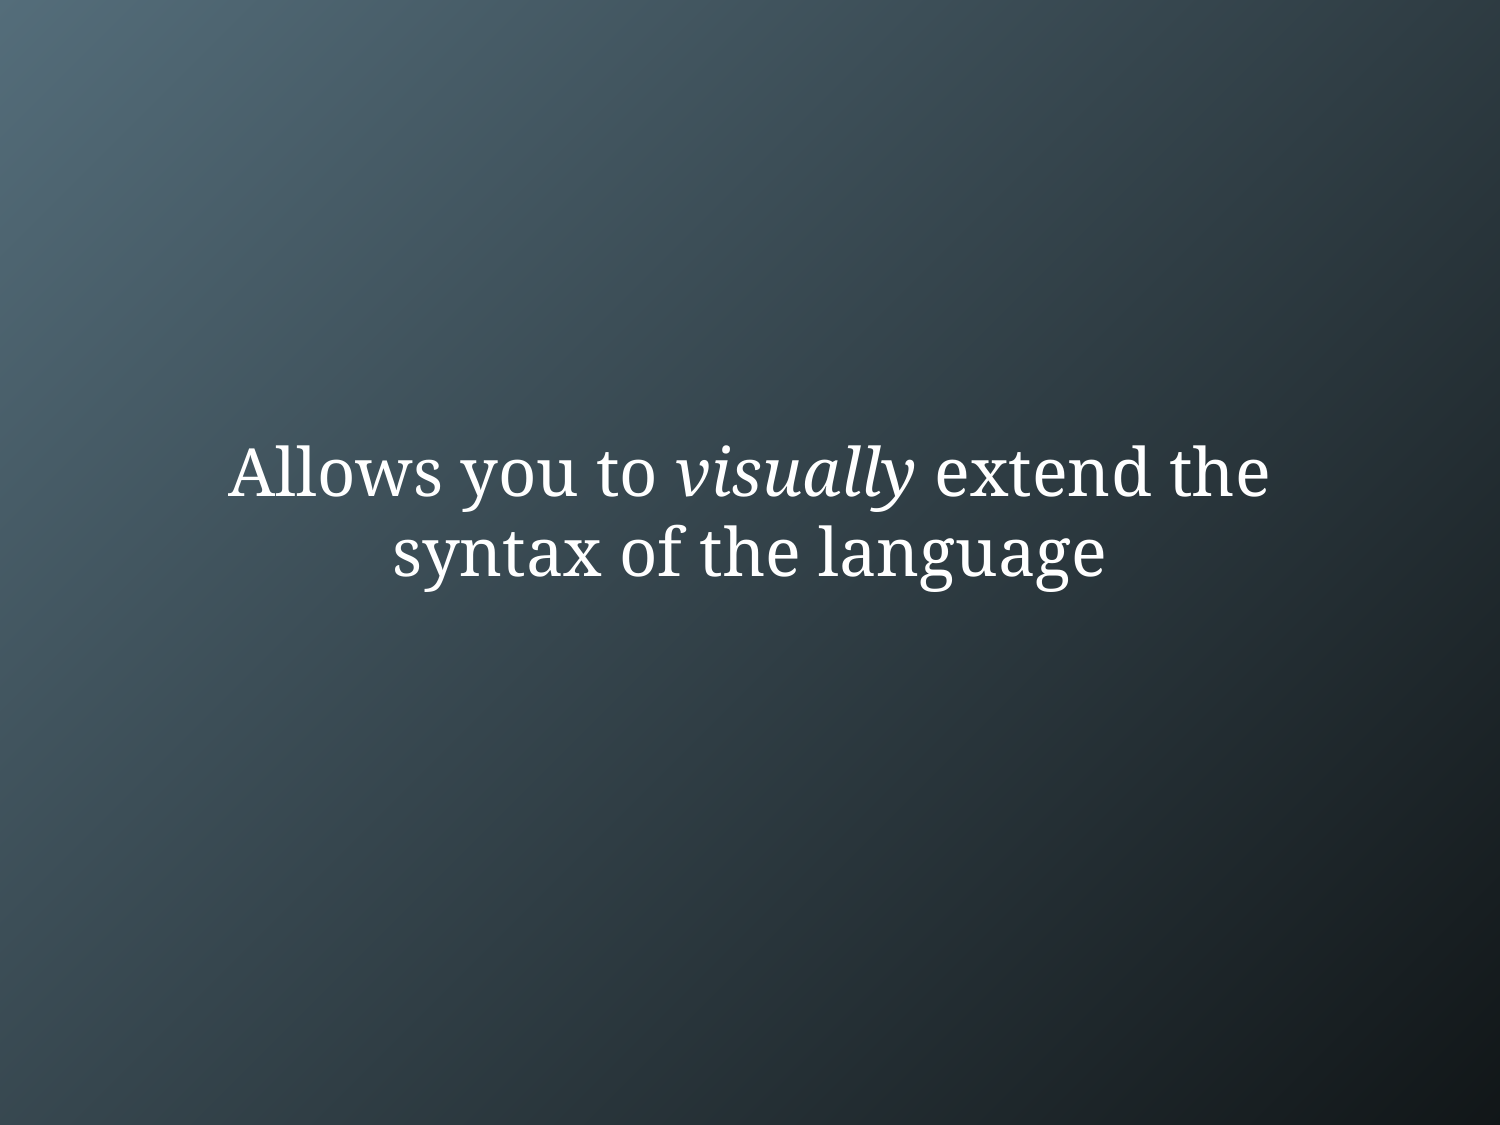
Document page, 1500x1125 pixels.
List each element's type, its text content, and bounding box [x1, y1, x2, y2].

title Allows you to visually extend the syntax of the language [112, 326, 1388, 693]
